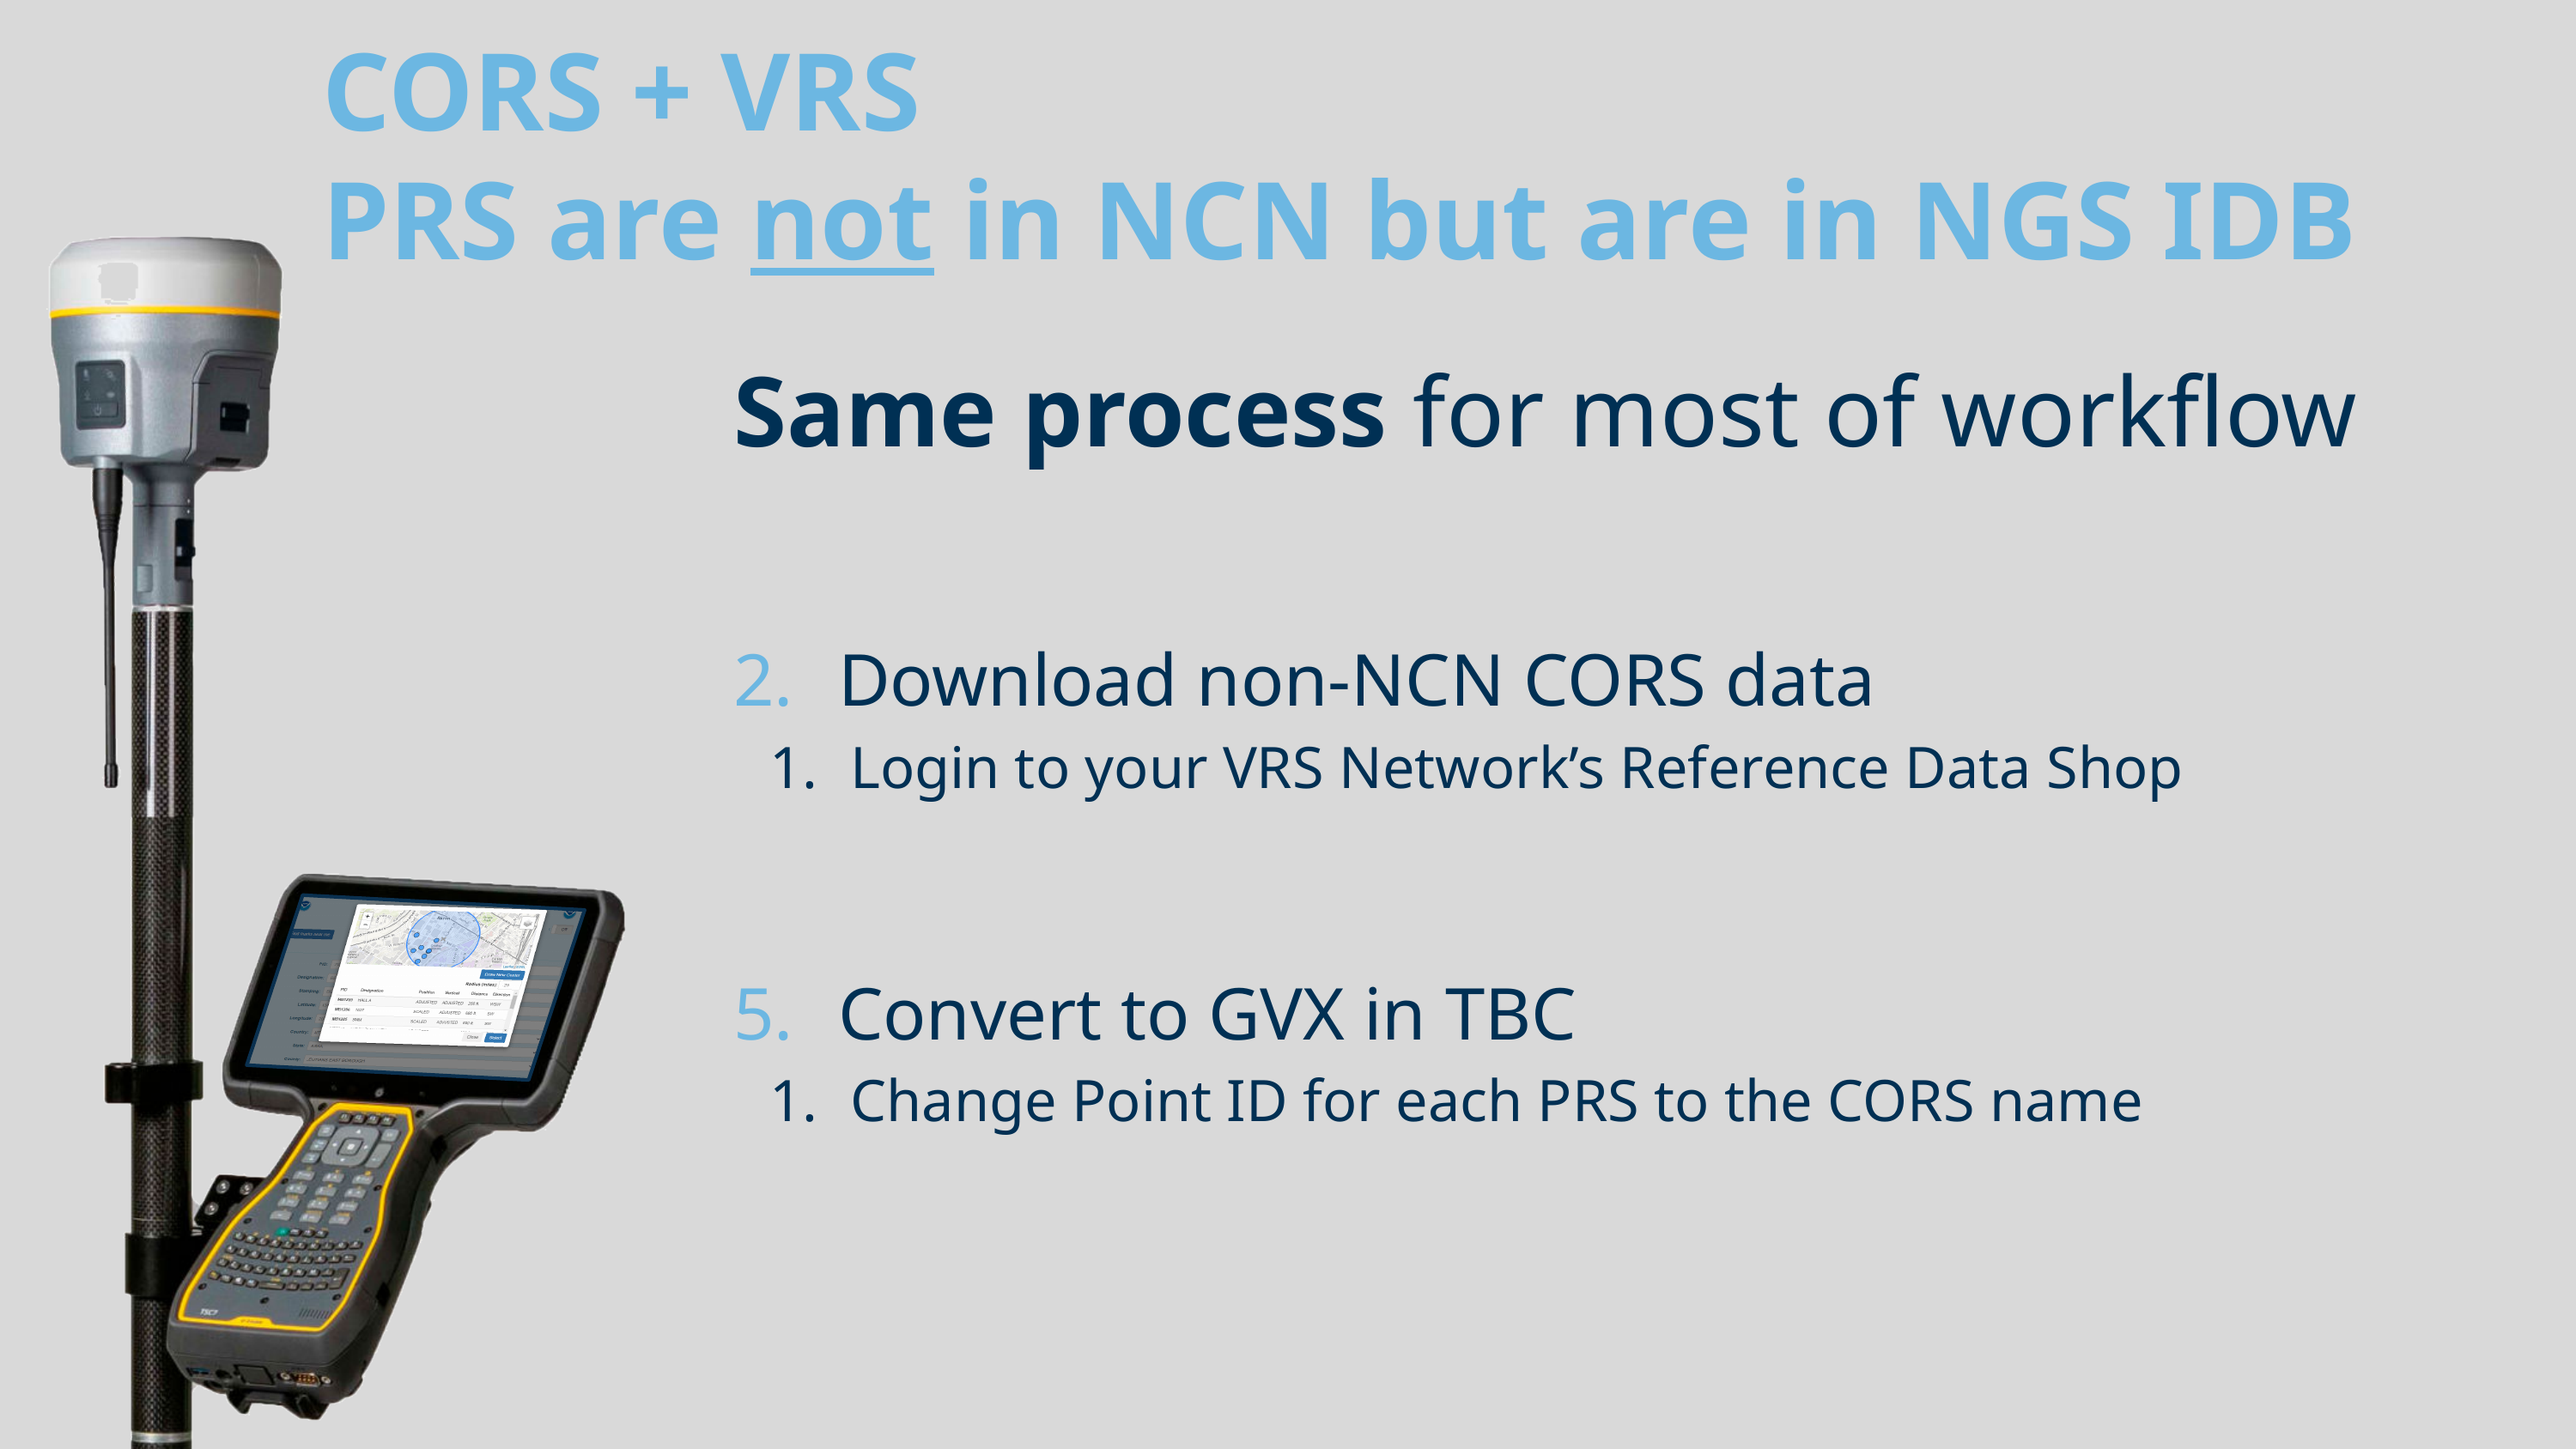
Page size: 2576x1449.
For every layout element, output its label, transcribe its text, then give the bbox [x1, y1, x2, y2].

title CORS + VRS PRS are not in NCN but are in NGS IDB [322, 168, 2470, 314]
list Same process for most of workflow Download non-NCN CORS data Login to your VRS Network’s Reference Data Shop Convert to GVX in TBC Change Point ID for each PRS to the CORS name [720, 319, 2379, 1399]
picture [0, 209, 697, 1449]
